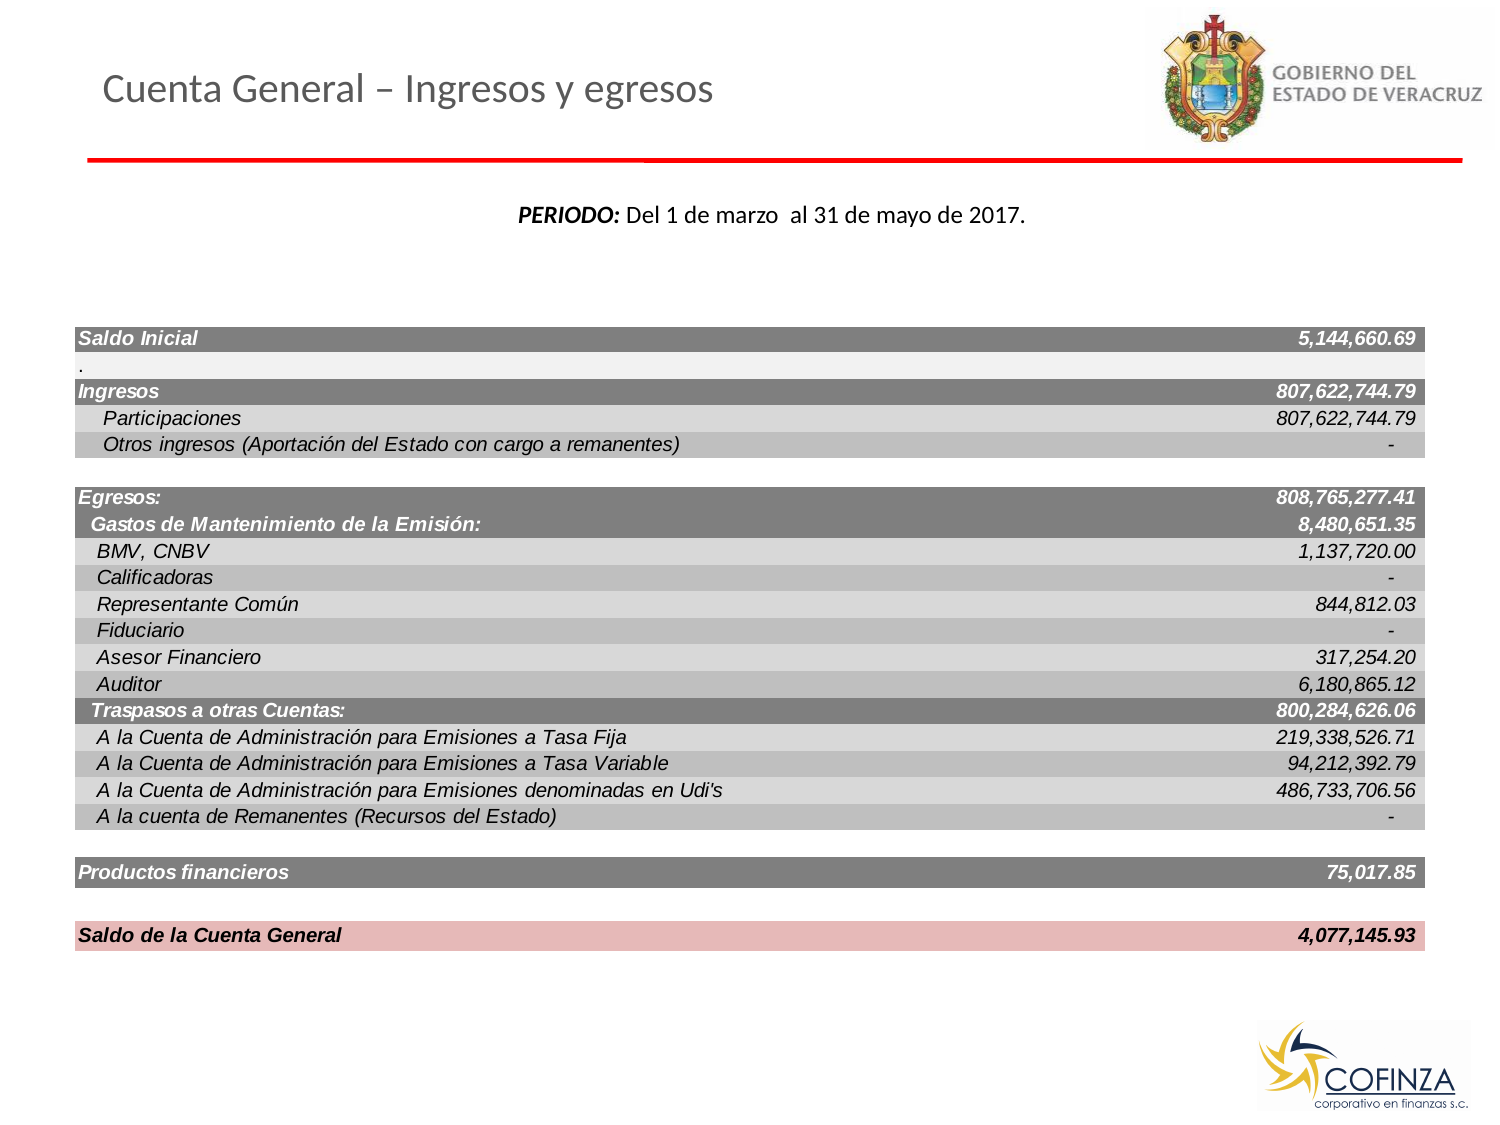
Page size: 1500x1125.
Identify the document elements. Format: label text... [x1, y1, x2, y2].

picture [1257, 1020, 1471, 1111]
picture [1145, 7, 1495, 150]
picture [73, 325, 1427, 953]
title Cuenta General – Ingresos y egresos [87, 23, 1366, 149]
text_box PERIODO: Del 1 de marzo al 31 de mayo de 2017. [87, 190, 1458, 236]
